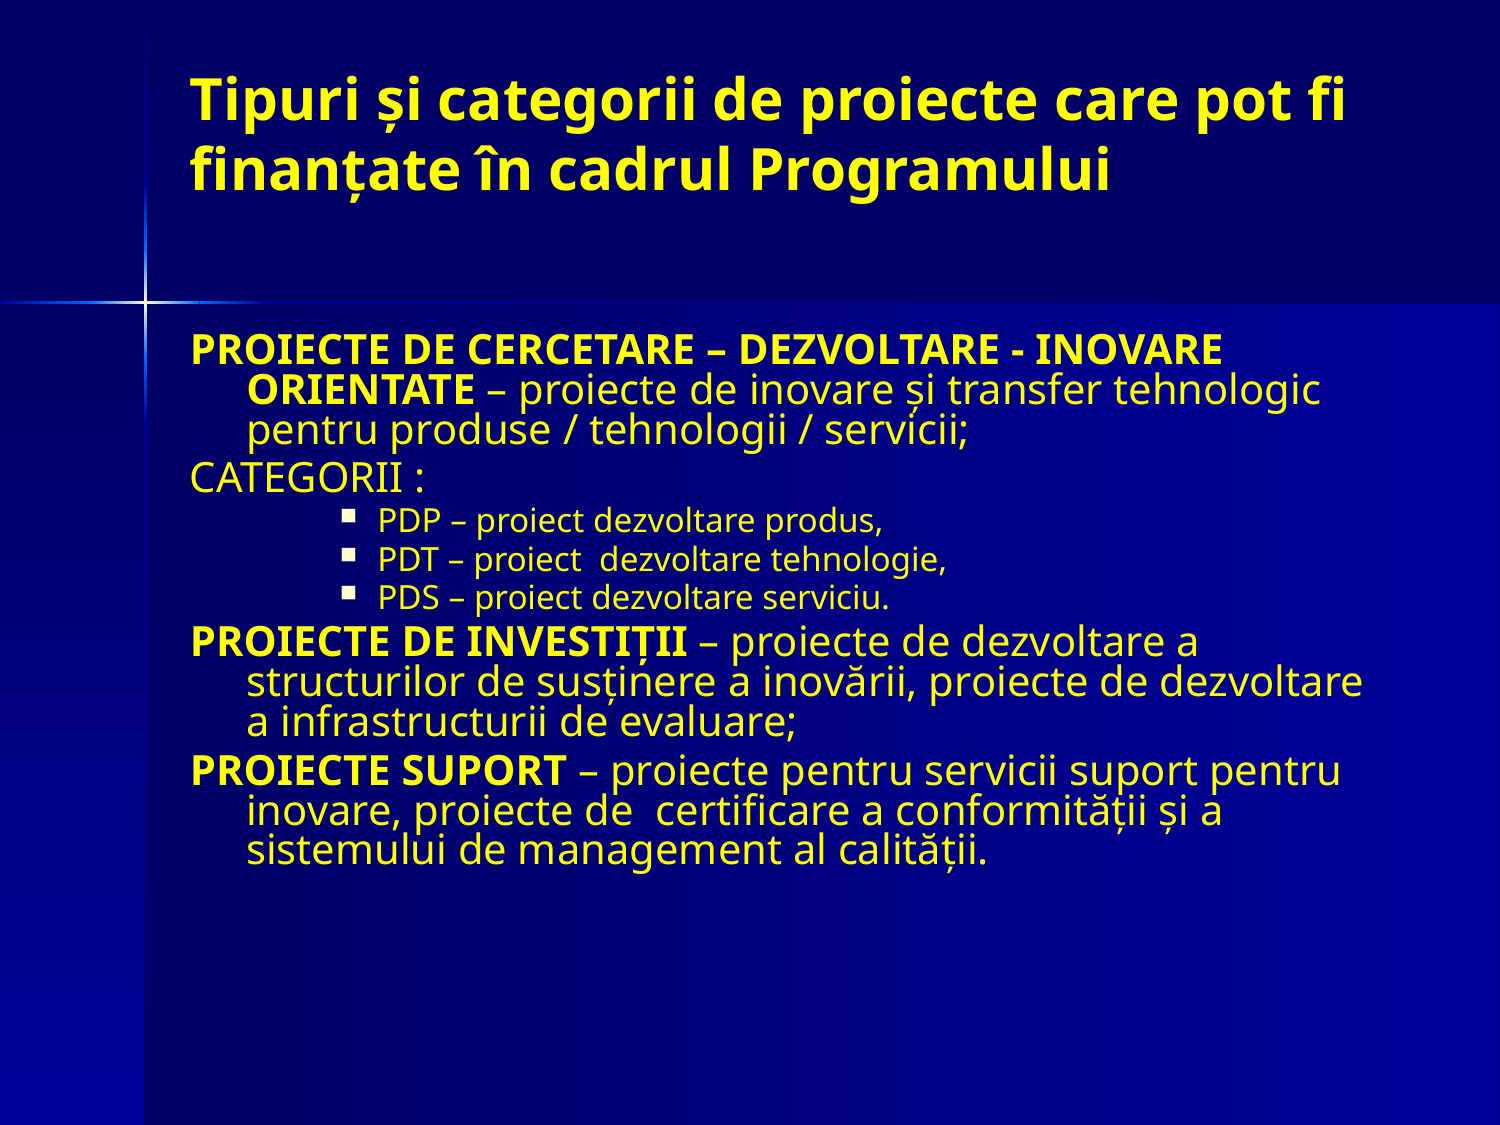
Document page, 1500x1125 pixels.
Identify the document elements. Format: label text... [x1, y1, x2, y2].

title Tipuri şi categorii de proiecte care pot fi finanţate în cadrul Programului [174, 49, 1413, 286]
list PROIECTE DE CERCETARE – DEZVOLTARE - INOVARE ORIENTATE – proiecte de inovare şi transfer tehnologic pentru produse / tehnologii / servicii; CATEGORII : PDP – proiect dezvoltare produs, PDT – proiect dezvoltare tehnologie, PDS – proiect dezvoltare serviciu. PROIECTE DE INVESTIŢII – proiecte de dezvoltare a structurilor de susţinere a inovării, proiecte de dezvoltare a infrastructurii de evaluare; PROIECTE SUPORT – proiecte pentru servicii suport pentru inovare, proiecte de certificare a conformităţii şi a sistemului de management al calităţii. [174, 324, 1413, 1001]
